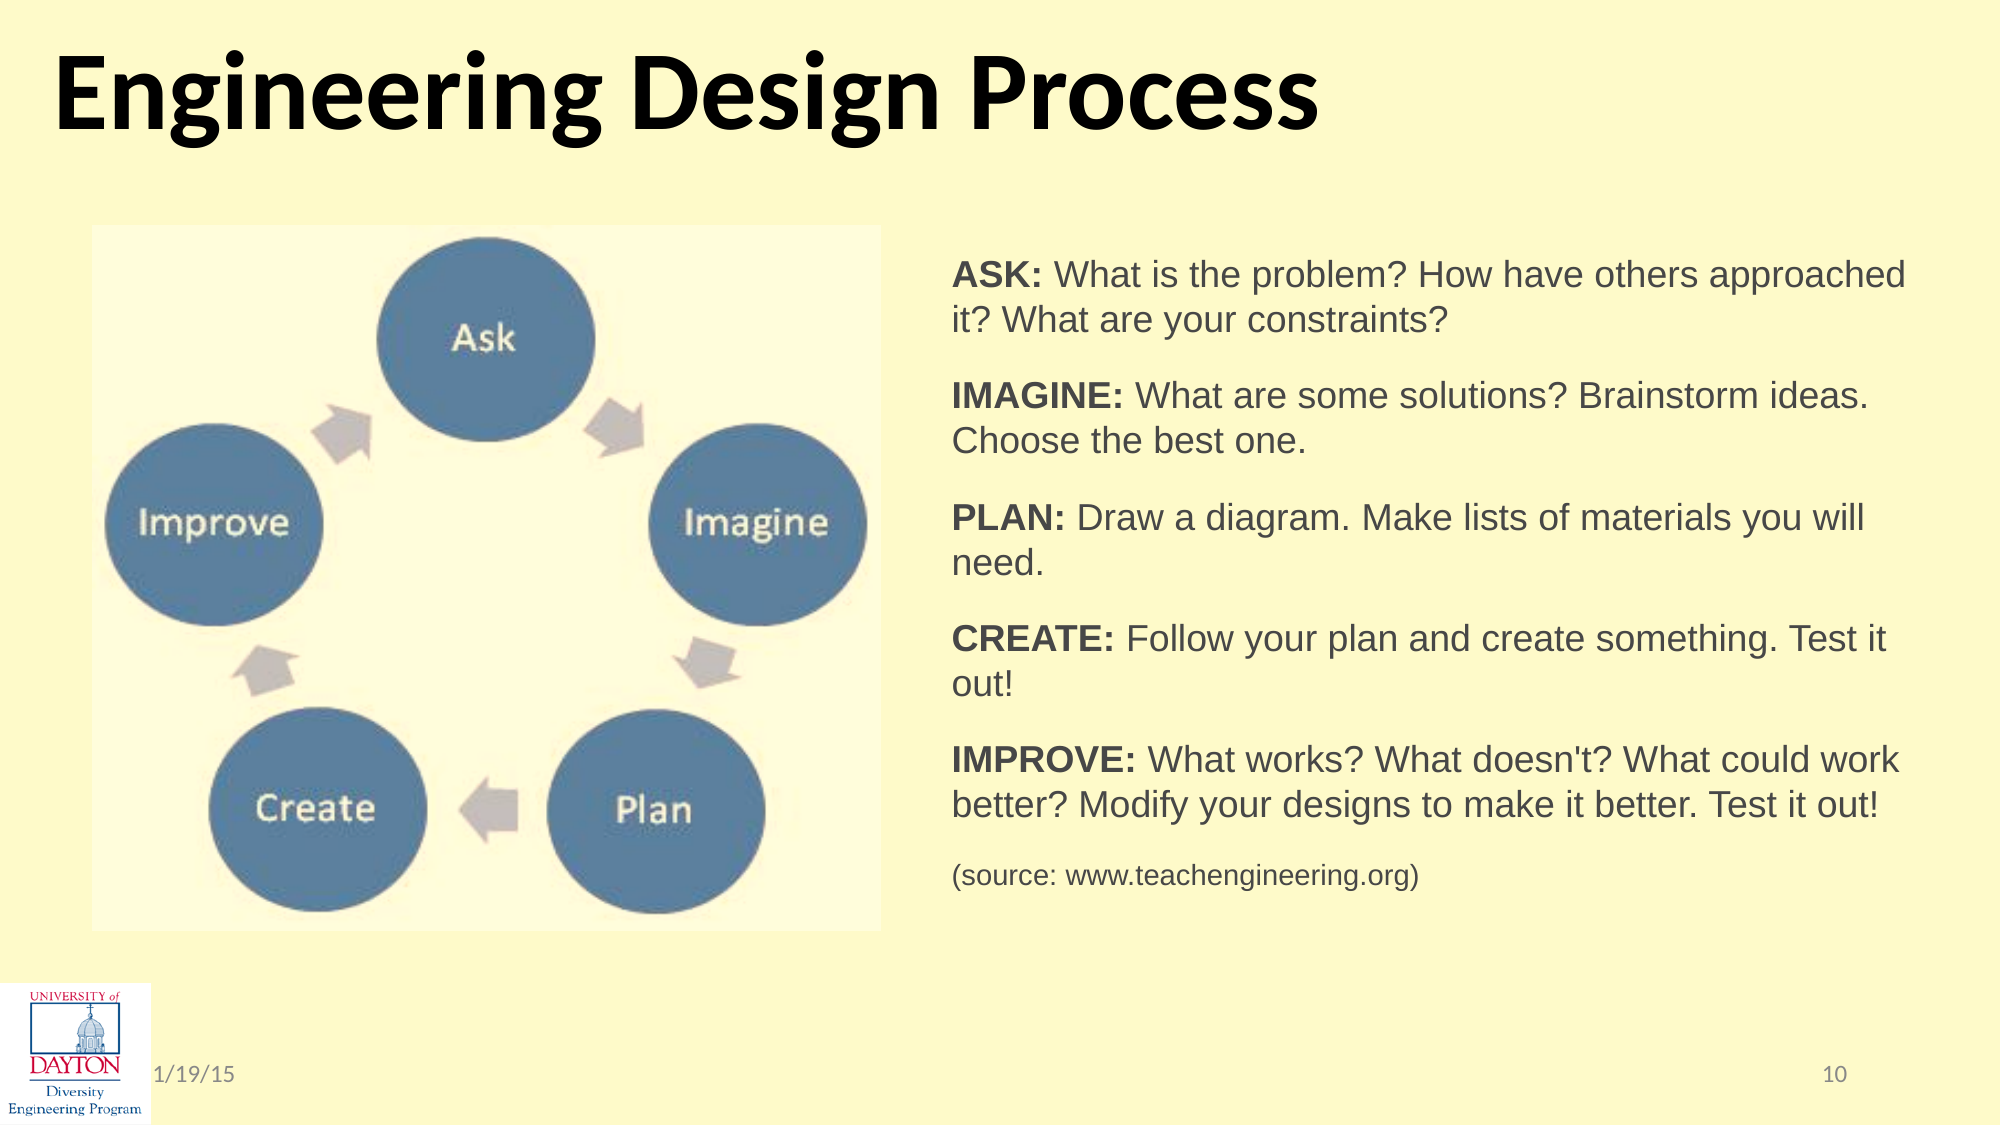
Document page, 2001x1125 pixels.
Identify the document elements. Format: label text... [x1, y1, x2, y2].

title Engineering Design Process [38, 12, 1763, 174]
picture [0, 983, 151, 1125]
text_box ASK: What is the problem? How have others approached it? What are your constraints? IMAGINE: What are some solutions? Brainstorm ideas. Choose the best one. PLAN: Draw a diagram. Make lists of materials you will need. CREATE: Follow your plan and create something. Test it out! IMPROVE: What works? What doesn't? What could work better? Modify your designs to make it better. Test it out! (source: www.teachengineering.org) [936, 242, 1937, 906]
picture [91, 225, 882, 931]
